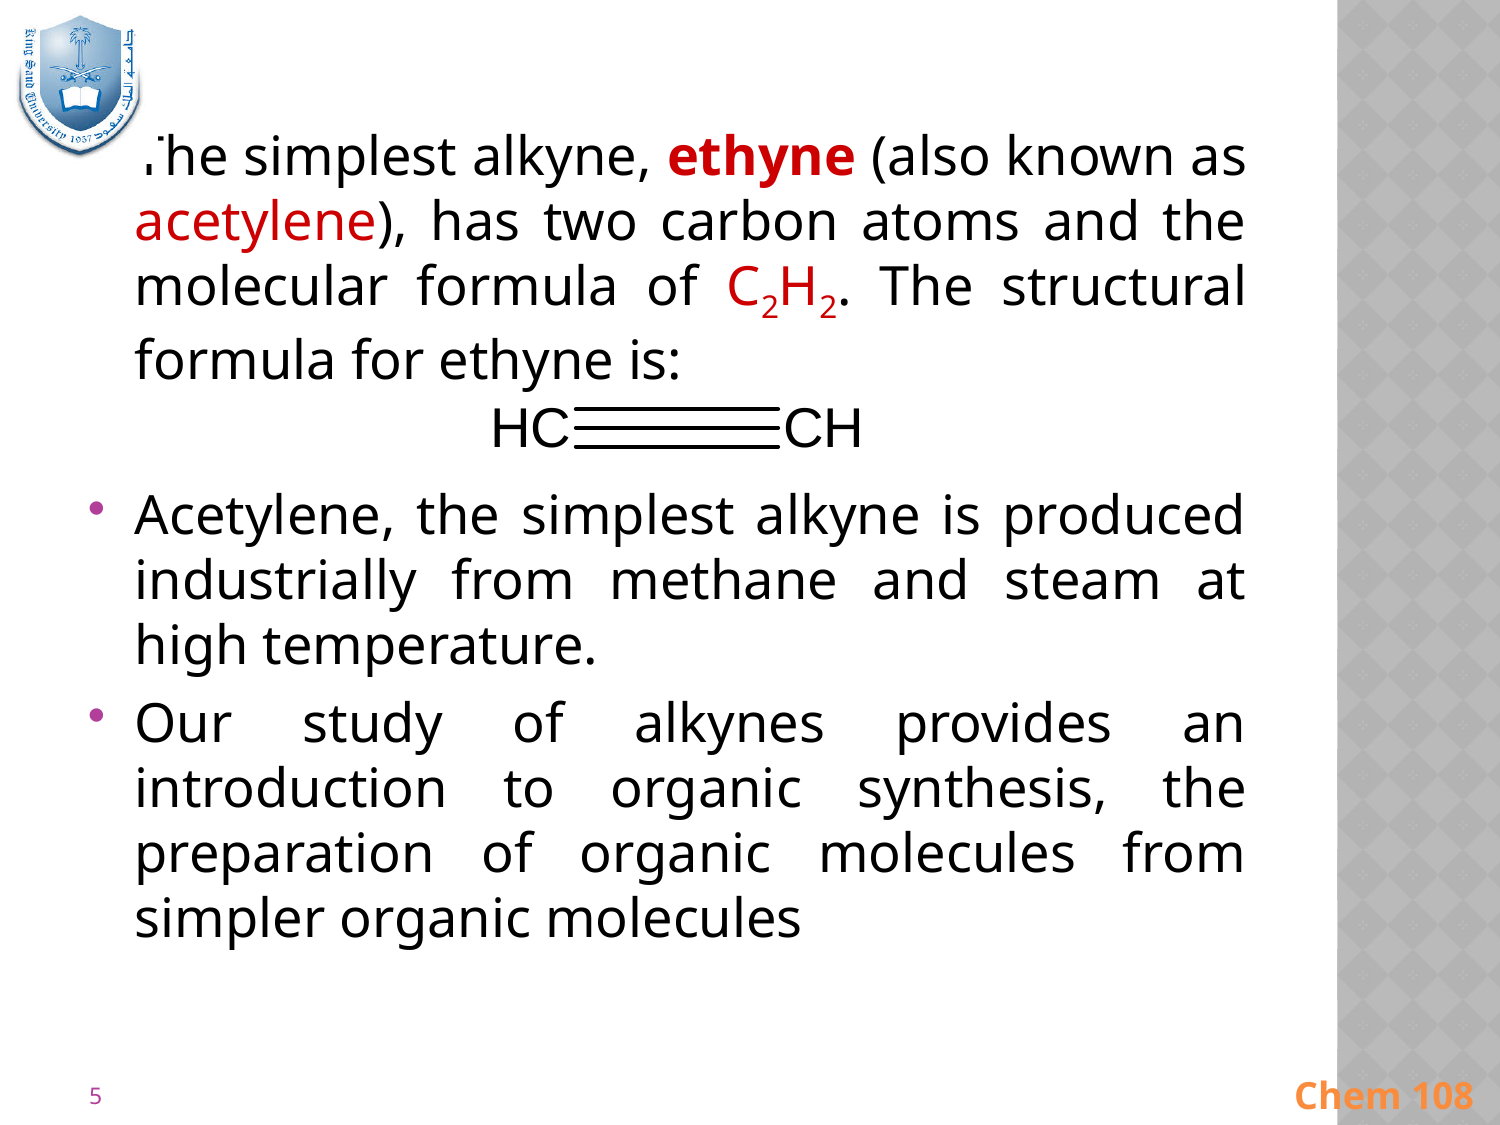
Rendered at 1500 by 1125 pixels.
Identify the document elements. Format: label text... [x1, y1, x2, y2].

slide_number 5 [5, 1075, 103, 1113]
text_box 108 Chem [1279, 1064, 1489, 1125]
picture [0, 5, 159, 165]
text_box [489, 396, 866, 462]
list The simplest alkyne, ethyne (also known as acetylene), has two carbon atoms and the molecular formula of C2H2. The structural formula for ethyne is: Acetylene, the simplest alkyne is produced industrially from methane and steam at high temperature. Our study of alkynes provides an introduction to organic synthesis, the preparation of organic molecules from simpler organic molecules [75, 113, 1263, 1059]
